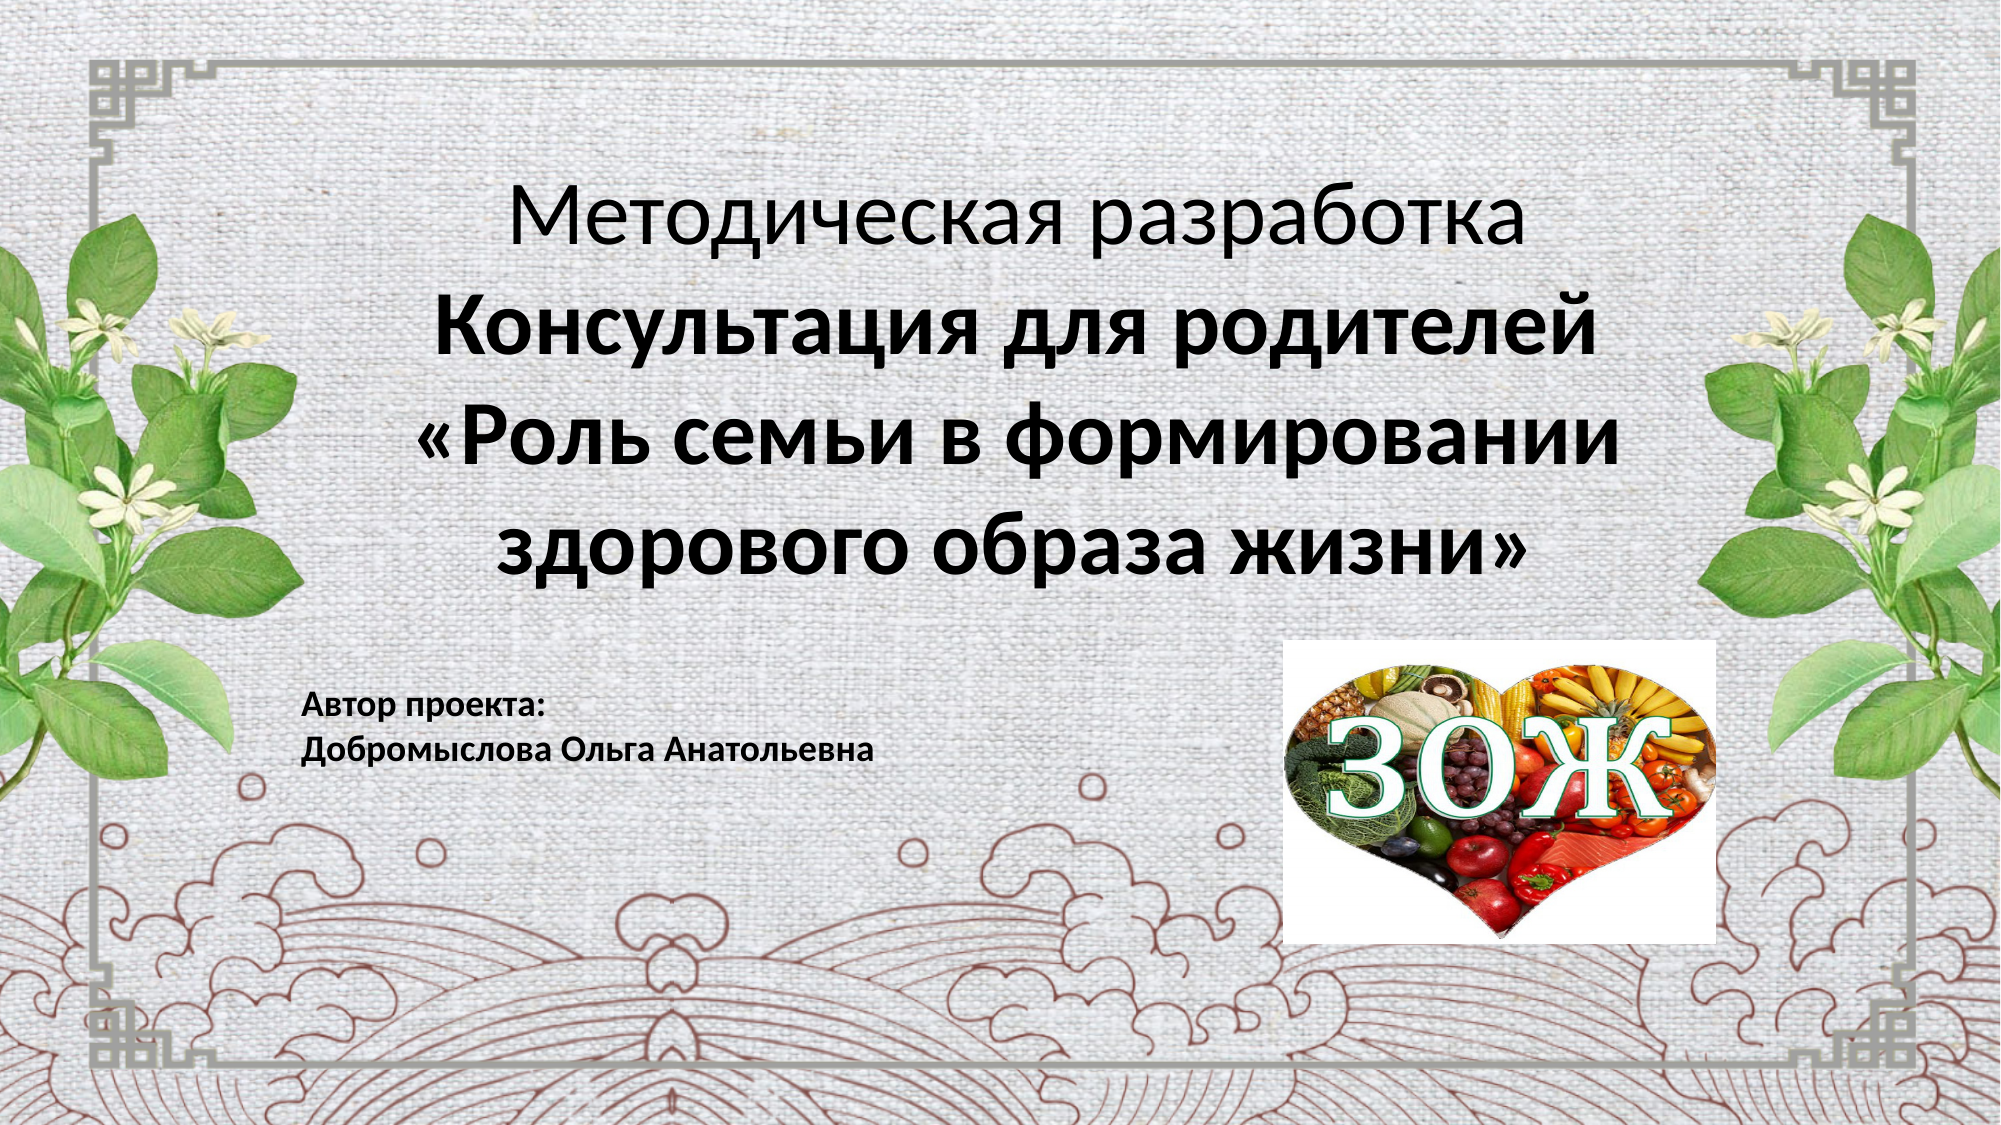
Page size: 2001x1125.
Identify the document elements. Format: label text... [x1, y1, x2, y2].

picture [0, 0, 2001, 1125]
text_box Методическая разработка Консультация для родителей «Роль семьи в формировании здорового образа жизни» [300, 145, 1735, 600]
text_box Автор проекта: Добромыслова Ольга Анатольевна [286, 671, 1193, 776]
